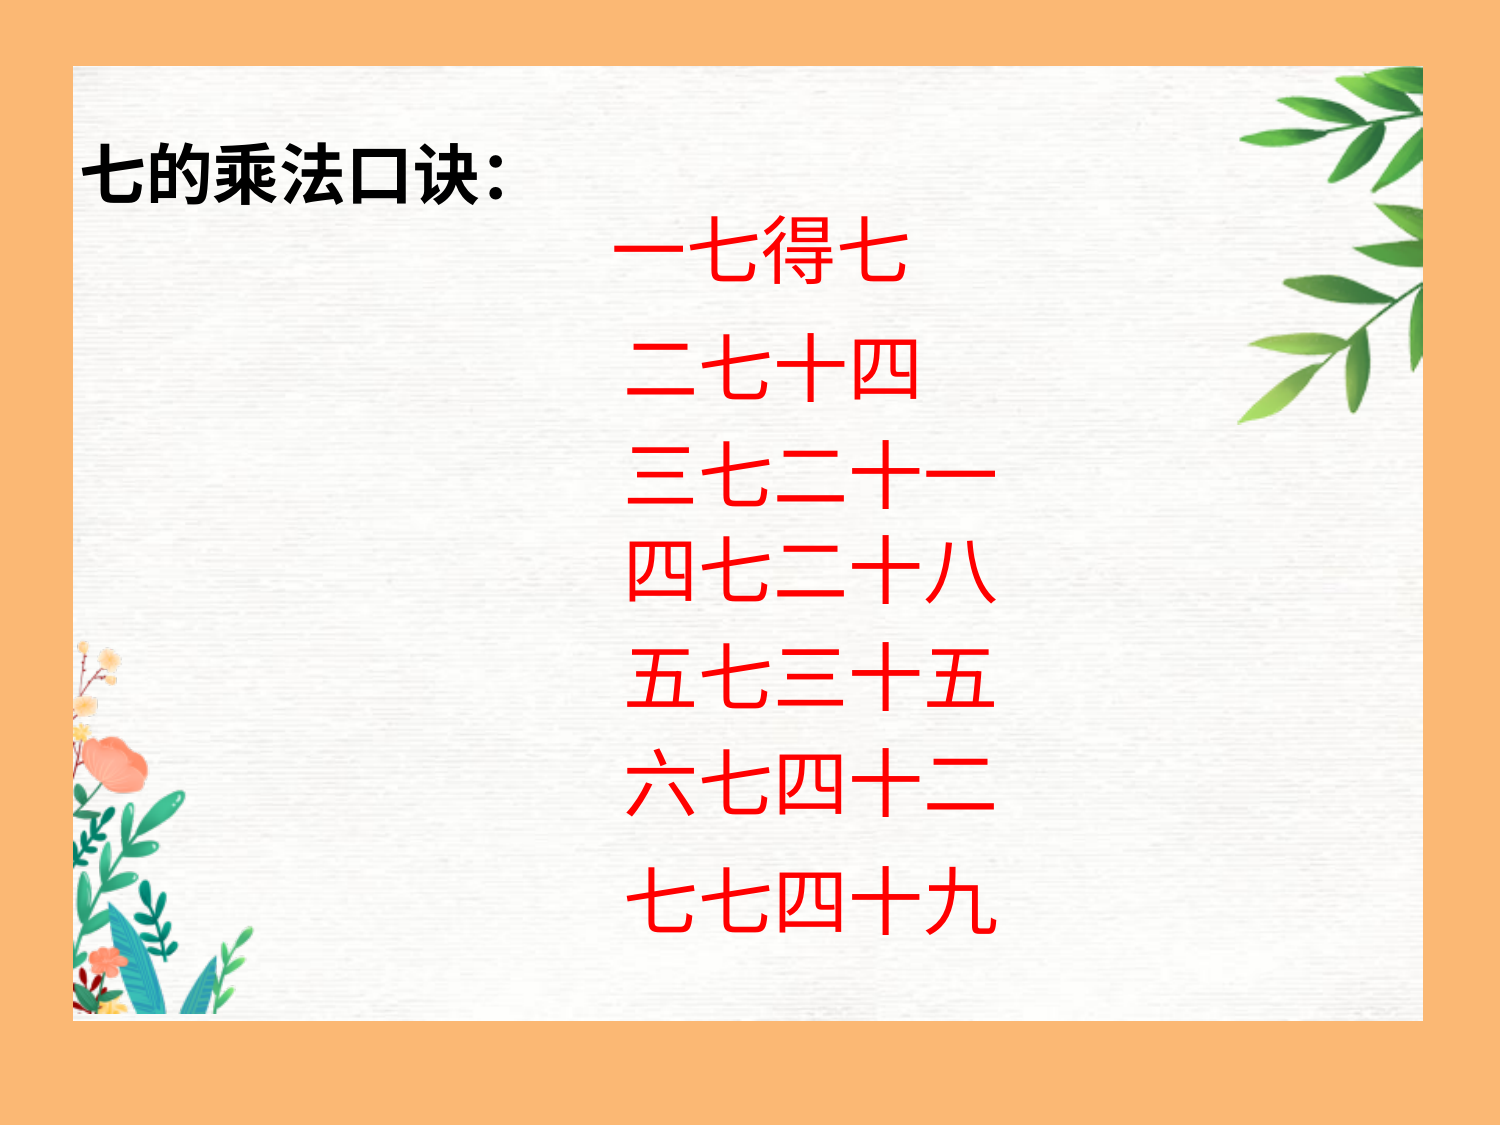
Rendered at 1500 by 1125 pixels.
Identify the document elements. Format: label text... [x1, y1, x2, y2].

text_box [0, 0, 1500, 1125]
picture [73, 66, 1423, 1021]
text_box 七的乘法口诀： [64, 125, 73, 221]
